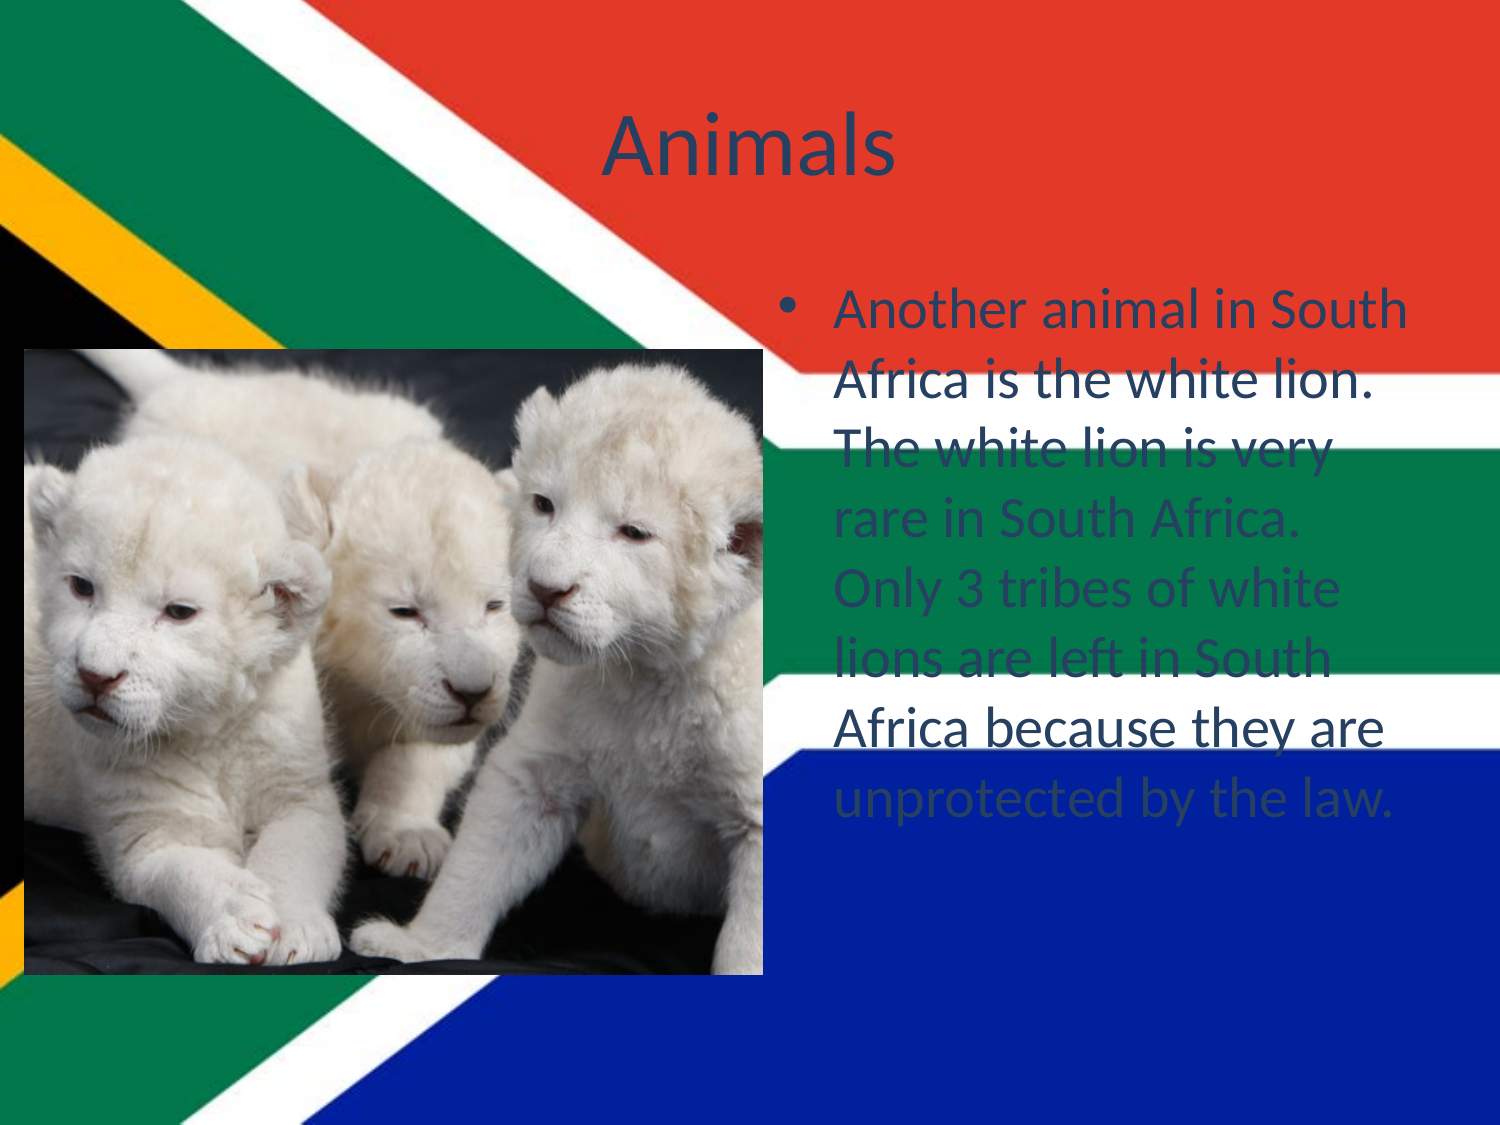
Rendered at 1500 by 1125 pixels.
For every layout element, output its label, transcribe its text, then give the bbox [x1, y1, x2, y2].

picture [0, 0, 1500, 1125]
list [24, 349, 763, 976]
list Another animal in South Africa is the white lion. The white lion is very rare in South Africa. Only 3 tribes of white lions are left in South Africa because they are unprotected by the law. [762, 262, 1426, 1006]
title Animals [74, 44, 1426, 233]
